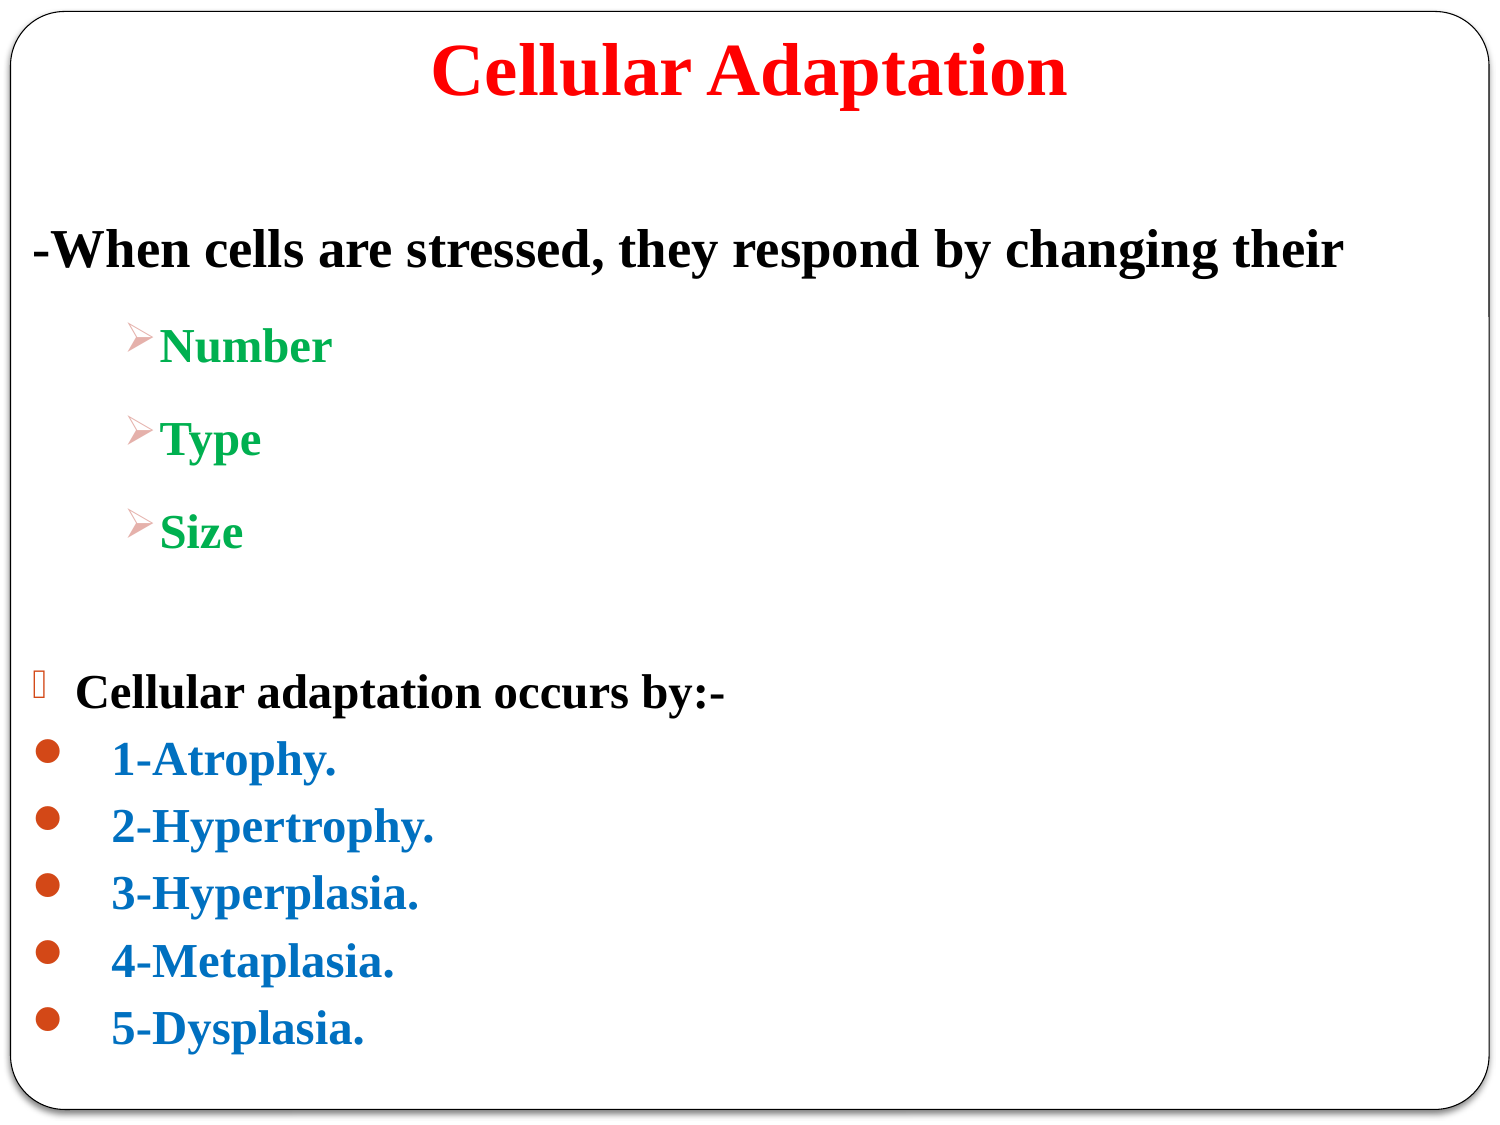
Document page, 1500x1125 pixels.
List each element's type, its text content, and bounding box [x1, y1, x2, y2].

list -When cells are stressed, they respond by changing their Number Type Size Cellular adaptation occurs by:- 1-Atrophy. 2-Hypertrophy. 3-Hyperplasia. 4-Metaplasia. 5-Dysplasia. [17, 172, 1471, 1071]
title Cellular Adaptation [75, 0, 1425, 126]
